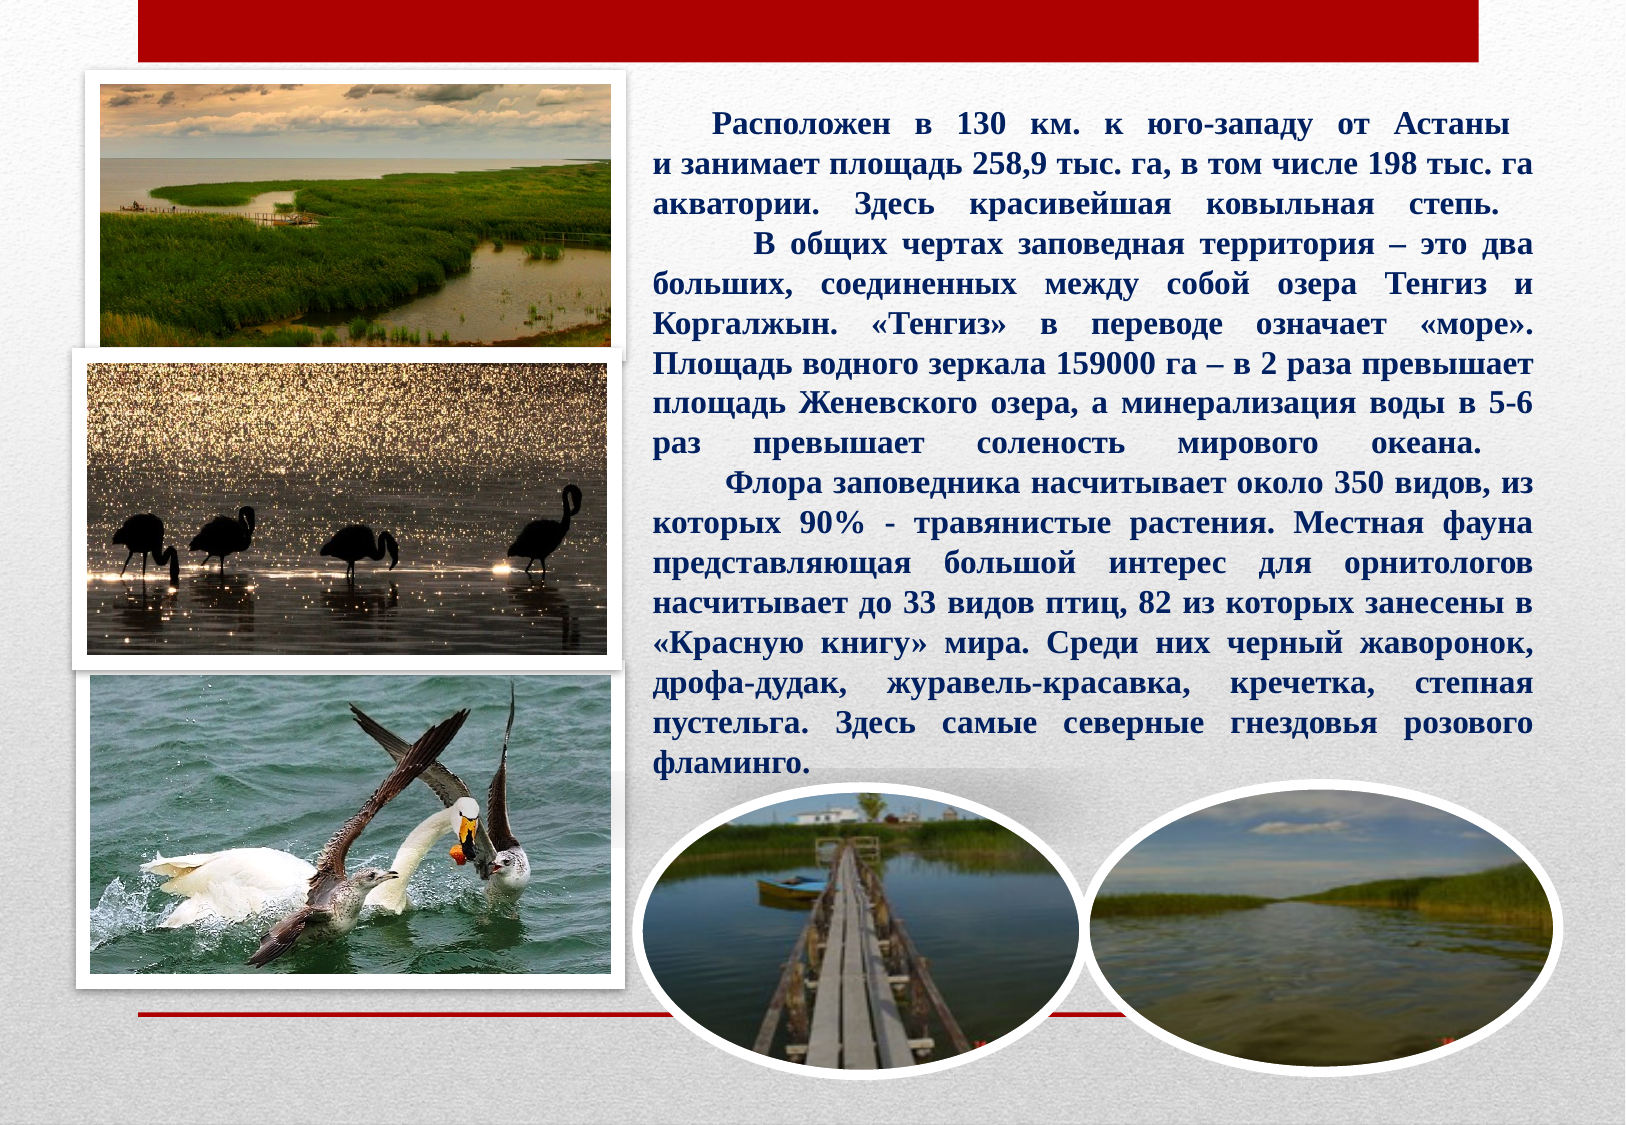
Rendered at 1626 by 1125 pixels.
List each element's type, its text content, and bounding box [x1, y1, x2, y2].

picture [89, 674, 612, 975]
picture [636, 783, 1560, 1076]
title Расположен в 130 км. к юго-западу от Астаны и занимает площадь 258,9 тыс. га, в том числе 198 тыс. га акватории. Здесь красивейшая ковыльная степь. В общих чертах заповедная территория – это два больших, соединенных между собой озера Тенгиз и Коргалжын. «Тенгиз» в переводе означает «море». Площадь водного зеркала 159000 га – в 2 раза превышает площадь Женевского озера, а минерализация воды в 5-6 раз превышает соленость мирового океана. Флора заповедника насчитывает около 350 видов, из которых 90% - травянистые растения. Местная фауна представляющая большой интерес для орнитологов насчитывает до 33 видов птиц, 82 из которых занесены в «Красную книгу» мира. Среди них черный жаворонок, дрофа-дудак, журавель-красавка, кречетка, степная пустельга. Здесь самые северные гнездовья розового фламинго. [637, 62, 1550, 786]
picture [99, 83, 612, 348]
picture [85, 361, 609, 656]
